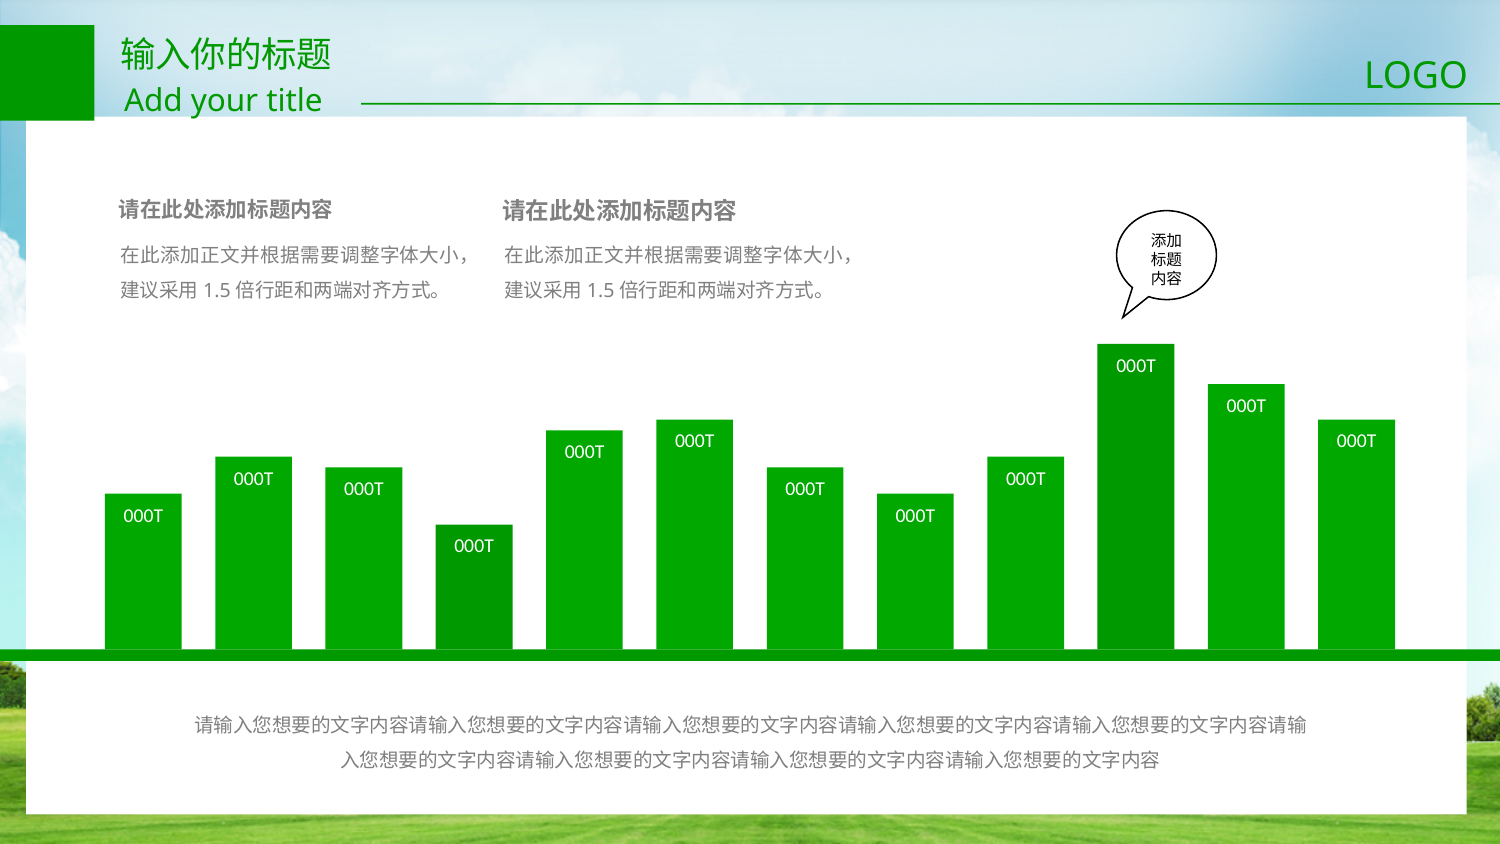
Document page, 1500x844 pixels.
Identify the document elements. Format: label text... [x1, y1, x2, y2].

text_box 000T [877, 493, 954, 649]
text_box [107, 190, 460, 308]
text_box 000T [325, 467, 403, 649]
text_box 000T [1097, 343, 1175, 649]
picture [0, 121, 26, 649]
text_box 000T [104, 493, 182, 649]
text_box 添加标题内容 [1116, 210, 1217, 318]
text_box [490, 190, 844, 308]
picture [0, 0, 1500, 649]
text_box 000T [435, 524, 513, 649]
text_box 000T [987, 456, 1065, 649]
text_box 000T [766, 467, 844, 649]
text_box 000T [546, 430, 623, 649]
text_box 000T [215, 456, 292, 649]
text_box 000T [1207, 384, 1285, 649]
text_box 000T [1318, 419, 1396, 649]
text_box 请输入您想要的文字内容请输入您想要的文字内容请输入您想要的文字内容请输入您想要的文字内容请输入您想要的文字内容请输入您想要的文字内容请输入您想要的文字内容请输入您想要的文字内容请输入您想要的文字内容 [185, 695, 1314, 778]
text_box [0, 649, 1500, 661]
text_box 000T [656, 419, 733, 649]
picture [0, 661, 1500, 844]
